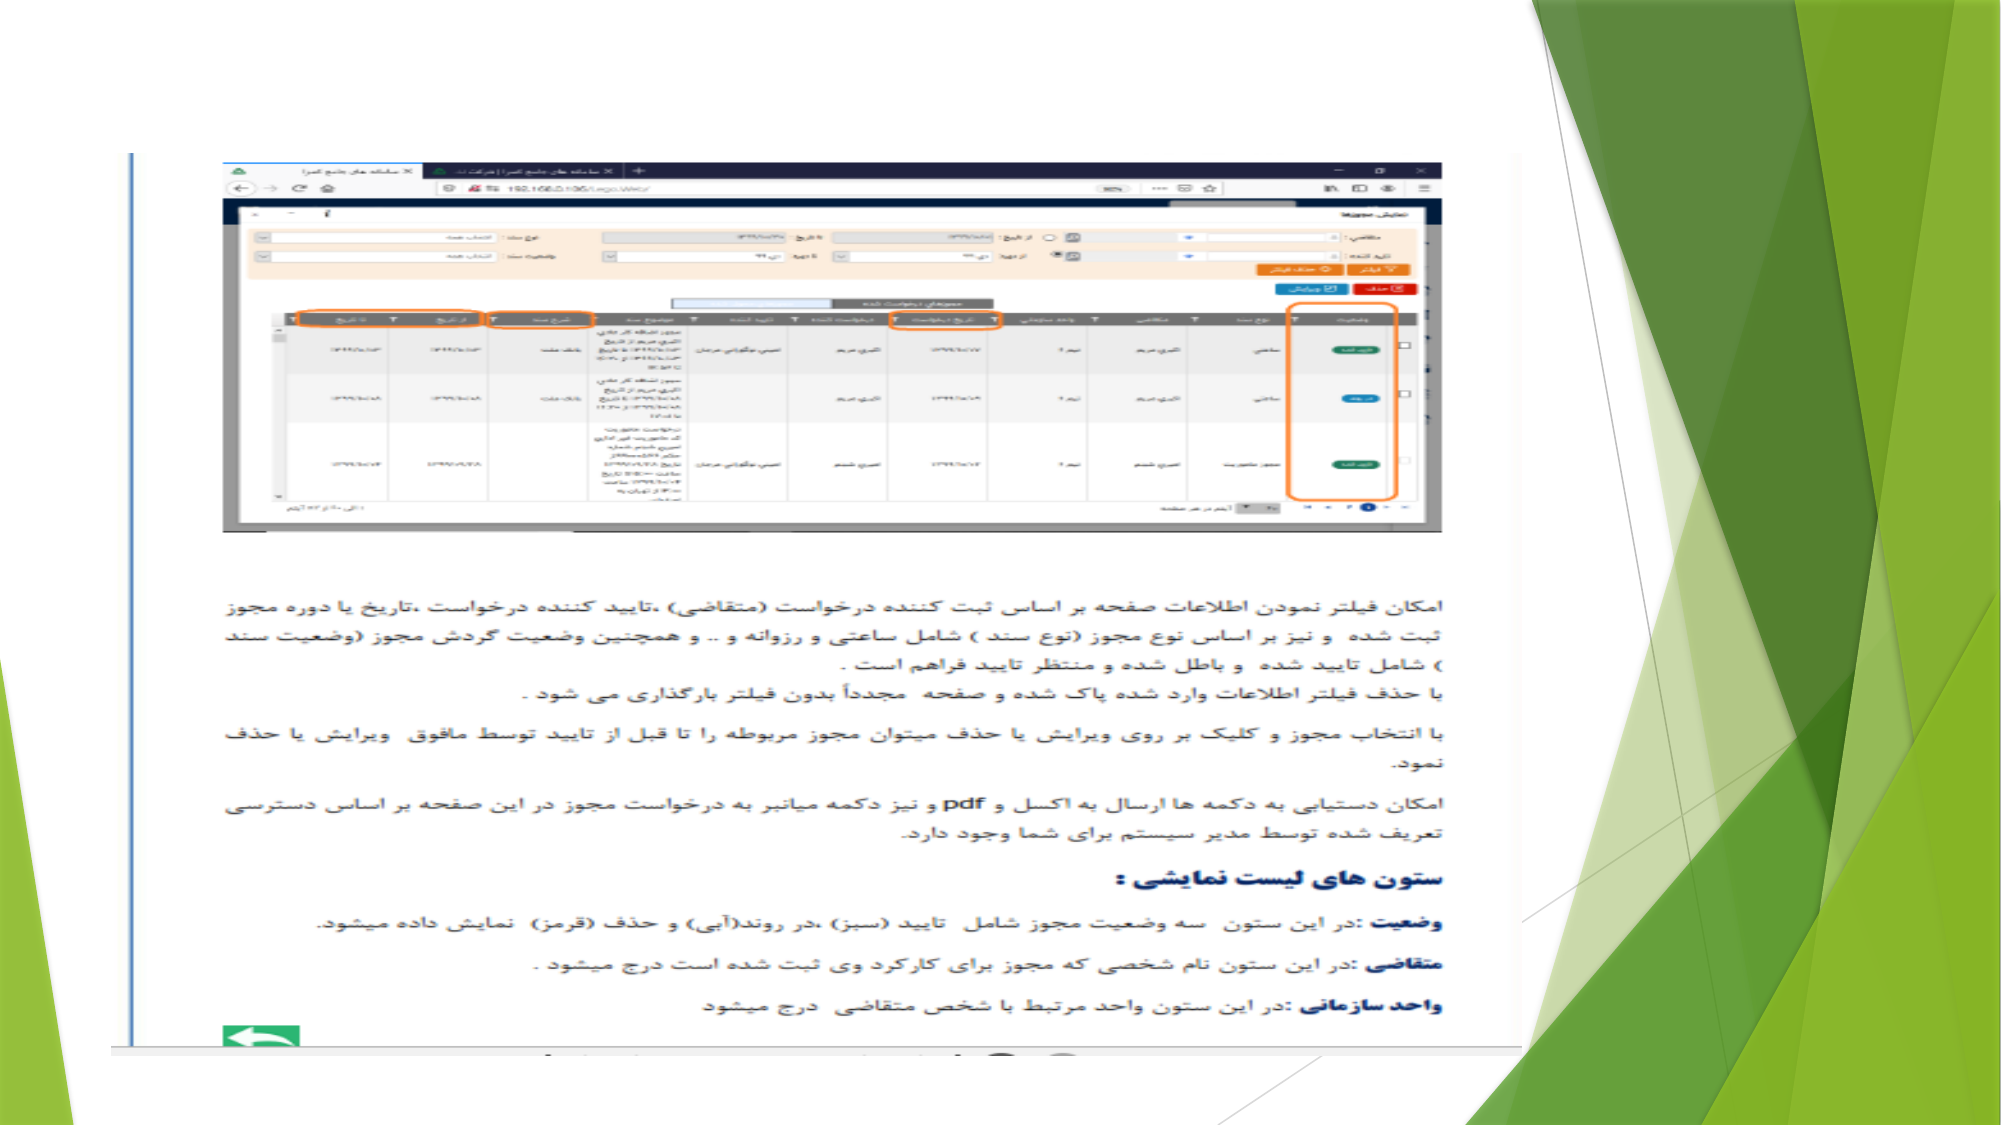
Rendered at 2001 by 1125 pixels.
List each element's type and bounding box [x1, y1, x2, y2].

list [110, 152, 1522, 1057]
